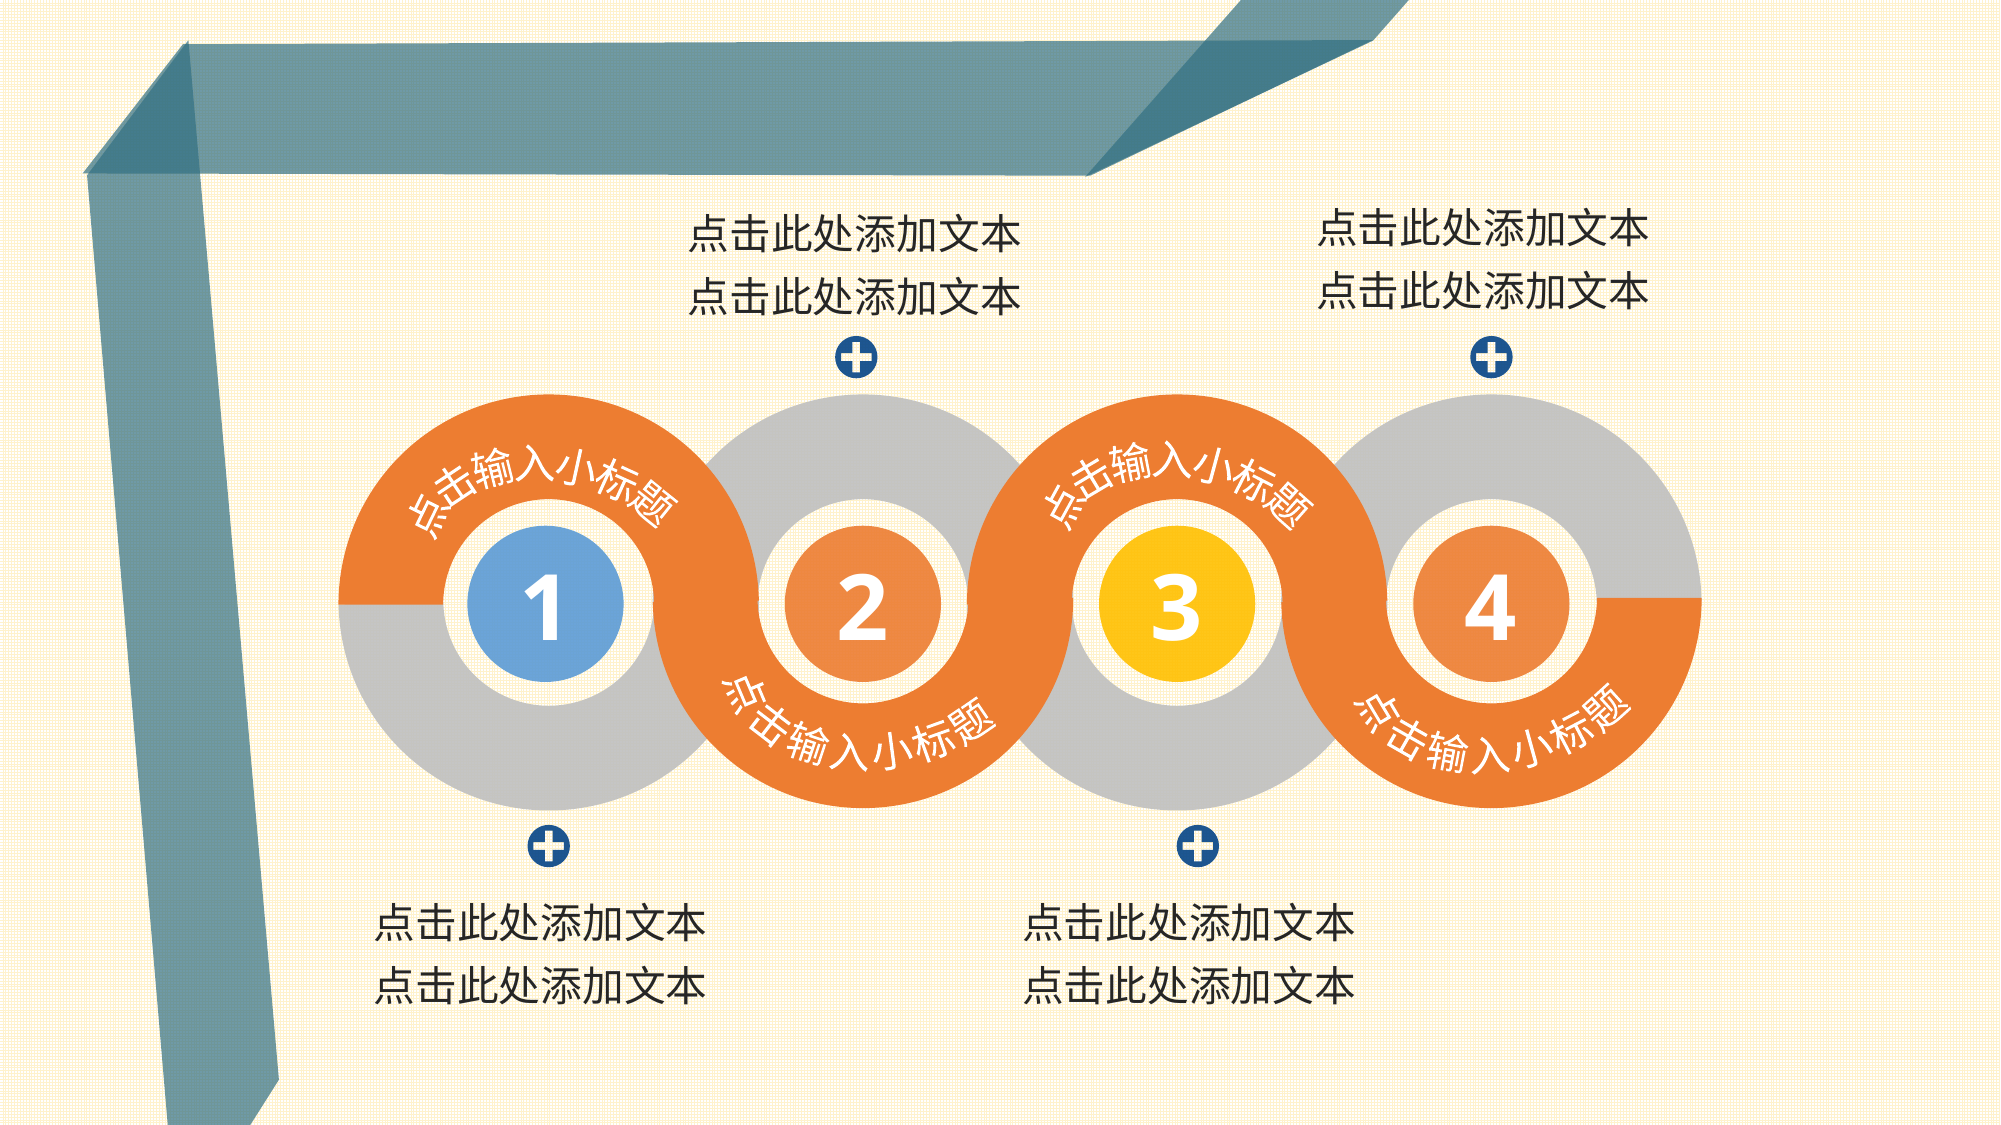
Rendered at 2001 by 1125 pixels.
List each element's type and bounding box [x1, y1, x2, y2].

text_box [1053, 387, 1301, 461]
text_box [1205, 0, 1411, 42]
text_box [338, 387, 672, 815]
text_box [1007, 461, 1388, 1019]
text_box [85, 37, 280, 1125]
text_box [80, 43, 184, 175]
text_box [672, 188, 1053, 753]
text_box [190, 39, 1374, 177]
text_box [739, 753, 1007, 815]
text_box [358, 464, 739, 1019]
text_box [1301, 182, 1682, 753]
text_box [1388, 387, 1702, 815]
